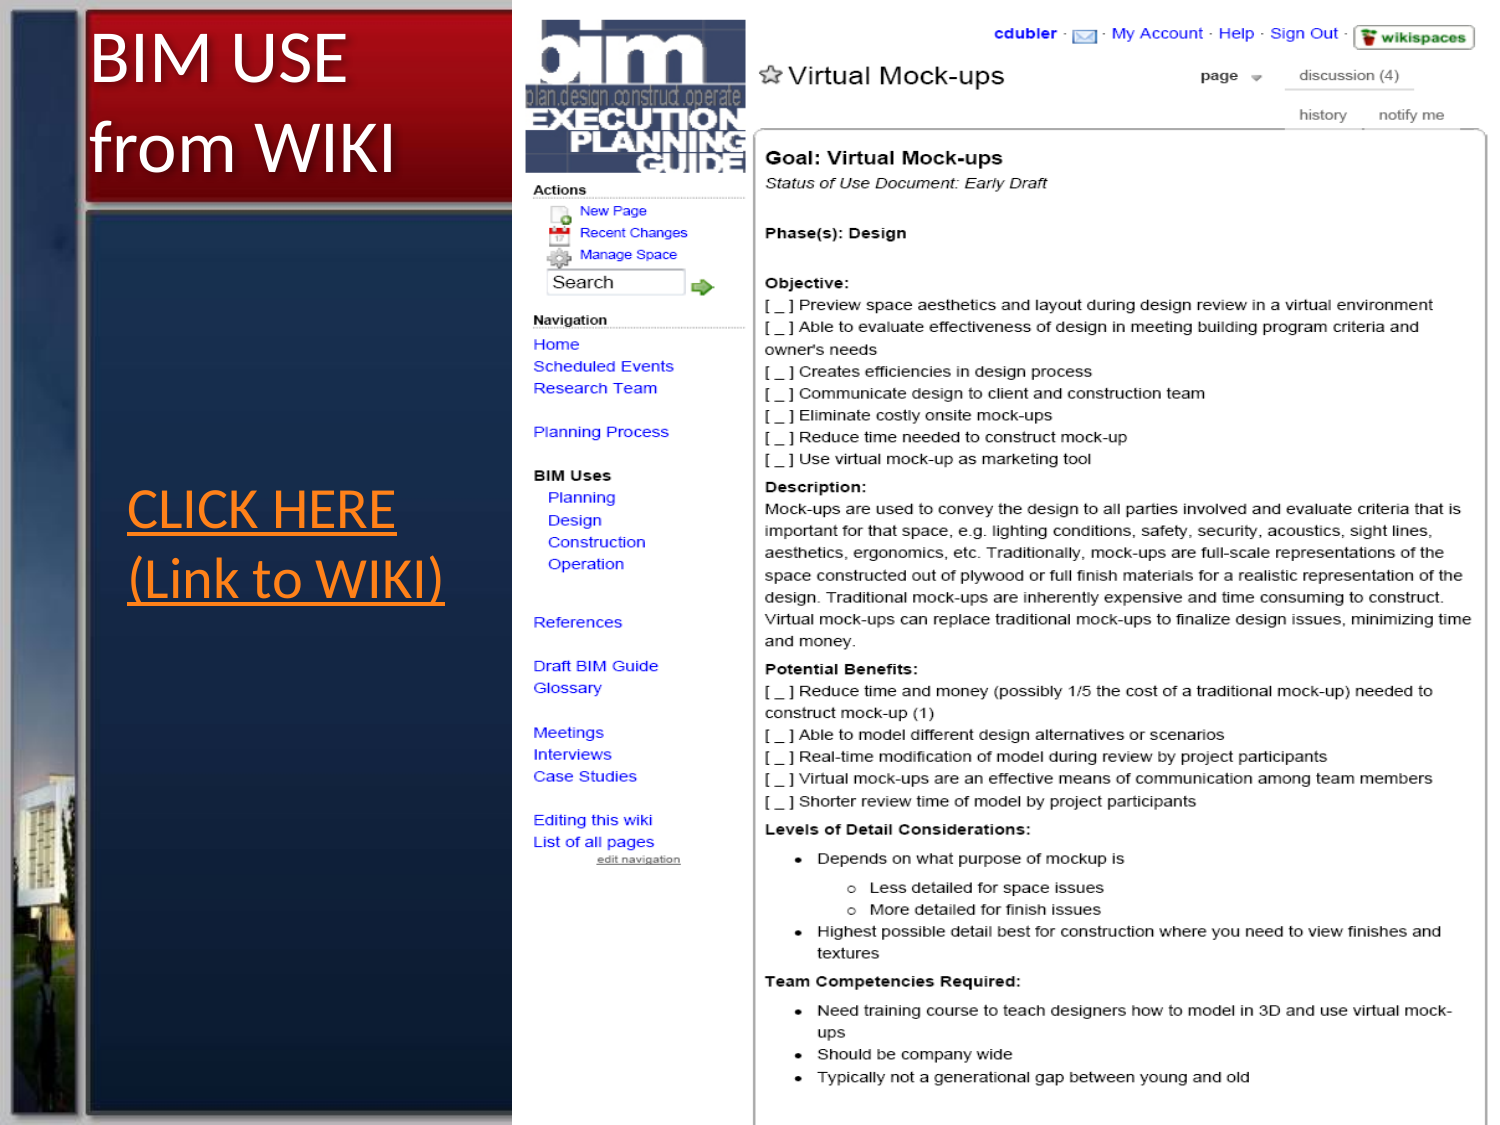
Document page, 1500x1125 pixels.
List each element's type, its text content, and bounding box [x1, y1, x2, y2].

text_box CLICK HERE (Link to WIKI) [112, 462, 488, 688]
text_box BIM USE from WIKI [74, 0, 510, 195]
picture [0, 0, 1500, 1125]
